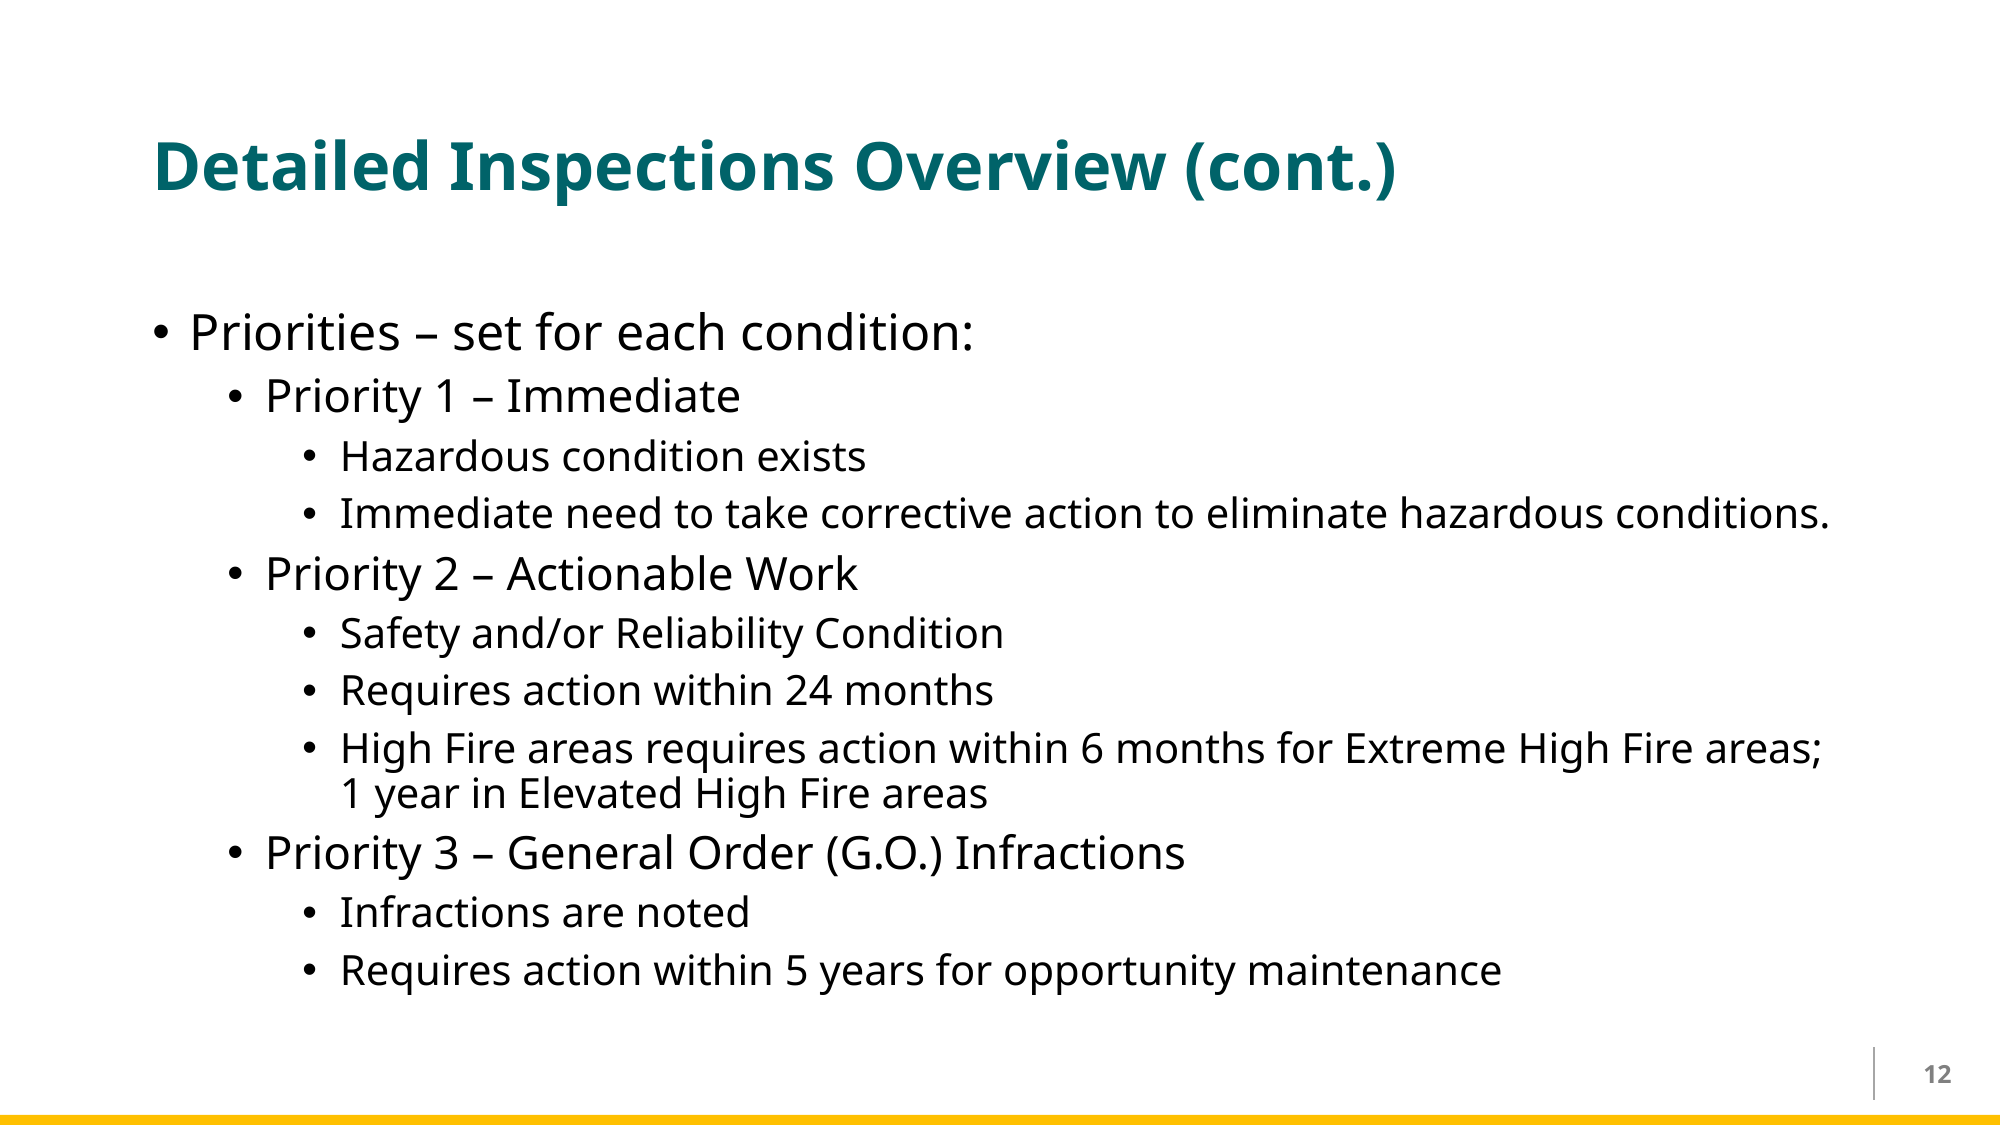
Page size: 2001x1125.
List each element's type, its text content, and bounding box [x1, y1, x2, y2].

title Detailed Inspections Overview (cont.) [137, 59, 1863, 278]
list Priorities – set for each condition: Priority 1 – Immediate Hazardous condition exists Immediate need to take corrective action to eliminate hazardous conditions. Priority 2 – Actionable Work Safety and/or Reliability Condition Requires action within 24 months High Fire areas requires action within 6 months for Extreme High Fire areas; 1 year in Elevated High Fire areas Priority 3 – General Order (G.O.) Infractions Infractions are noted Requires action within 5 years for opportunity maintenance [137, 299, 1863, 1014]
